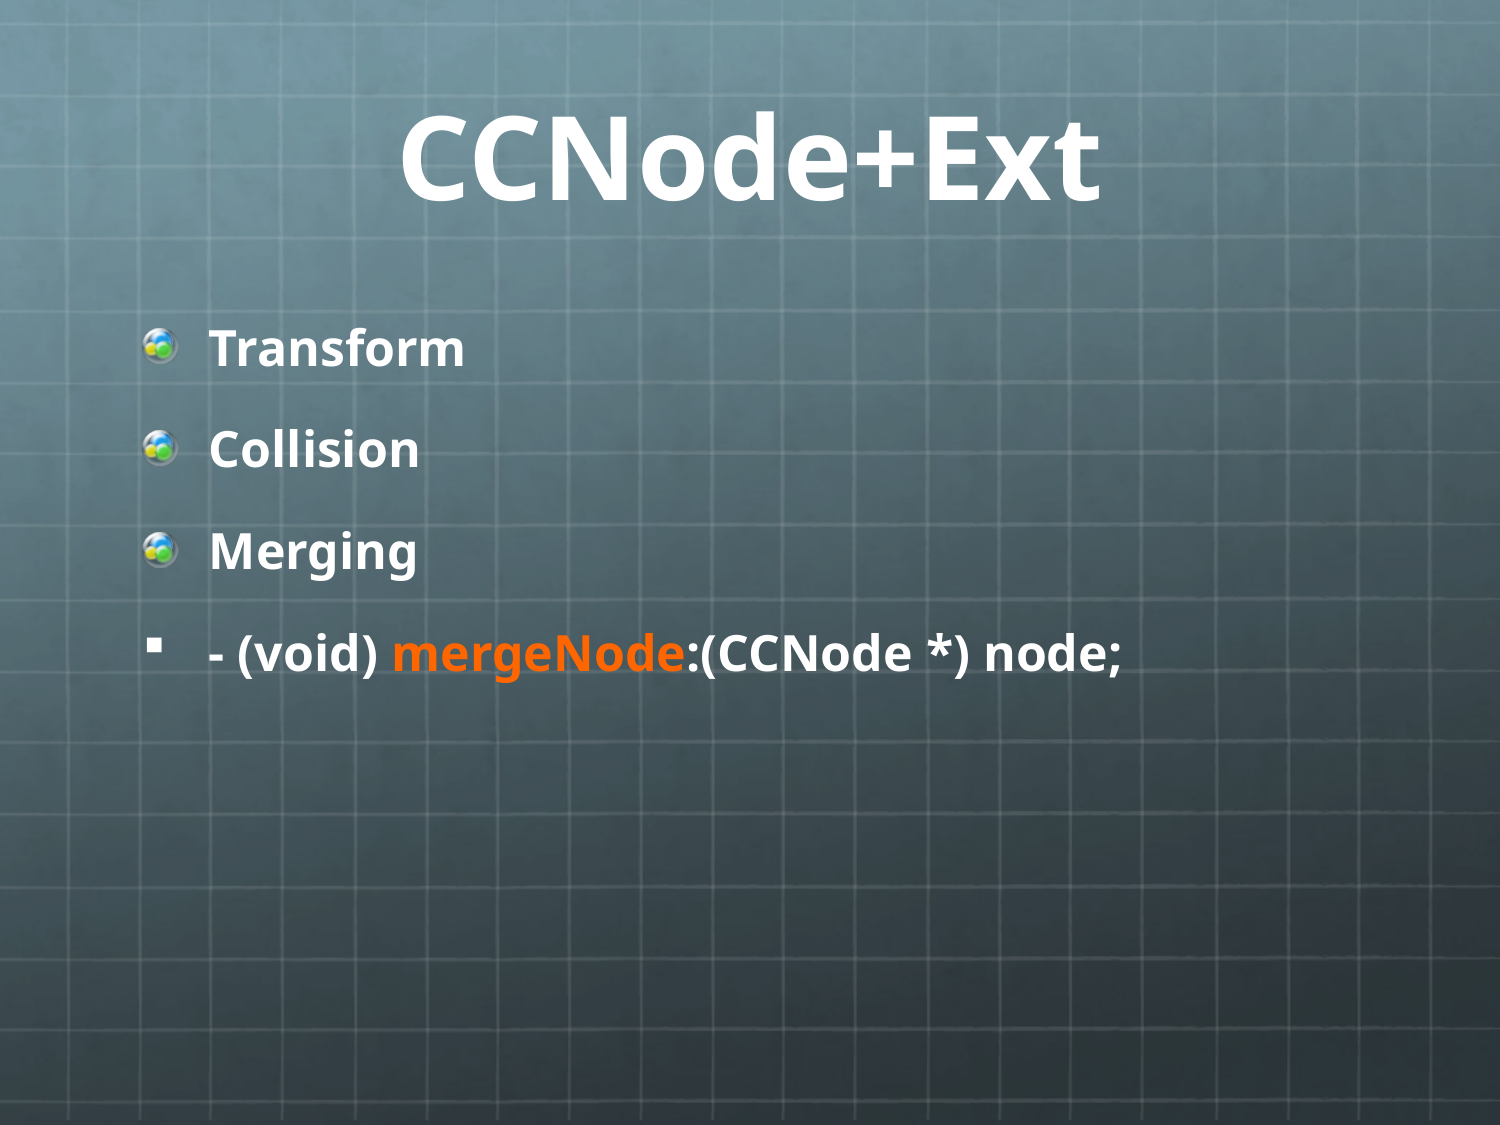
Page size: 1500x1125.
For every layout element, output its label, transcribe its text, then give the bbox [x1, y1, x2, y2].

title CCNode+Ext [127, 17, 1372, 289]
list Transform Collision Merging - (void) mergeNode:(CCNode *) node; [127, 308, 1372, 958]
picture [0, 0, 1500, 1125]
